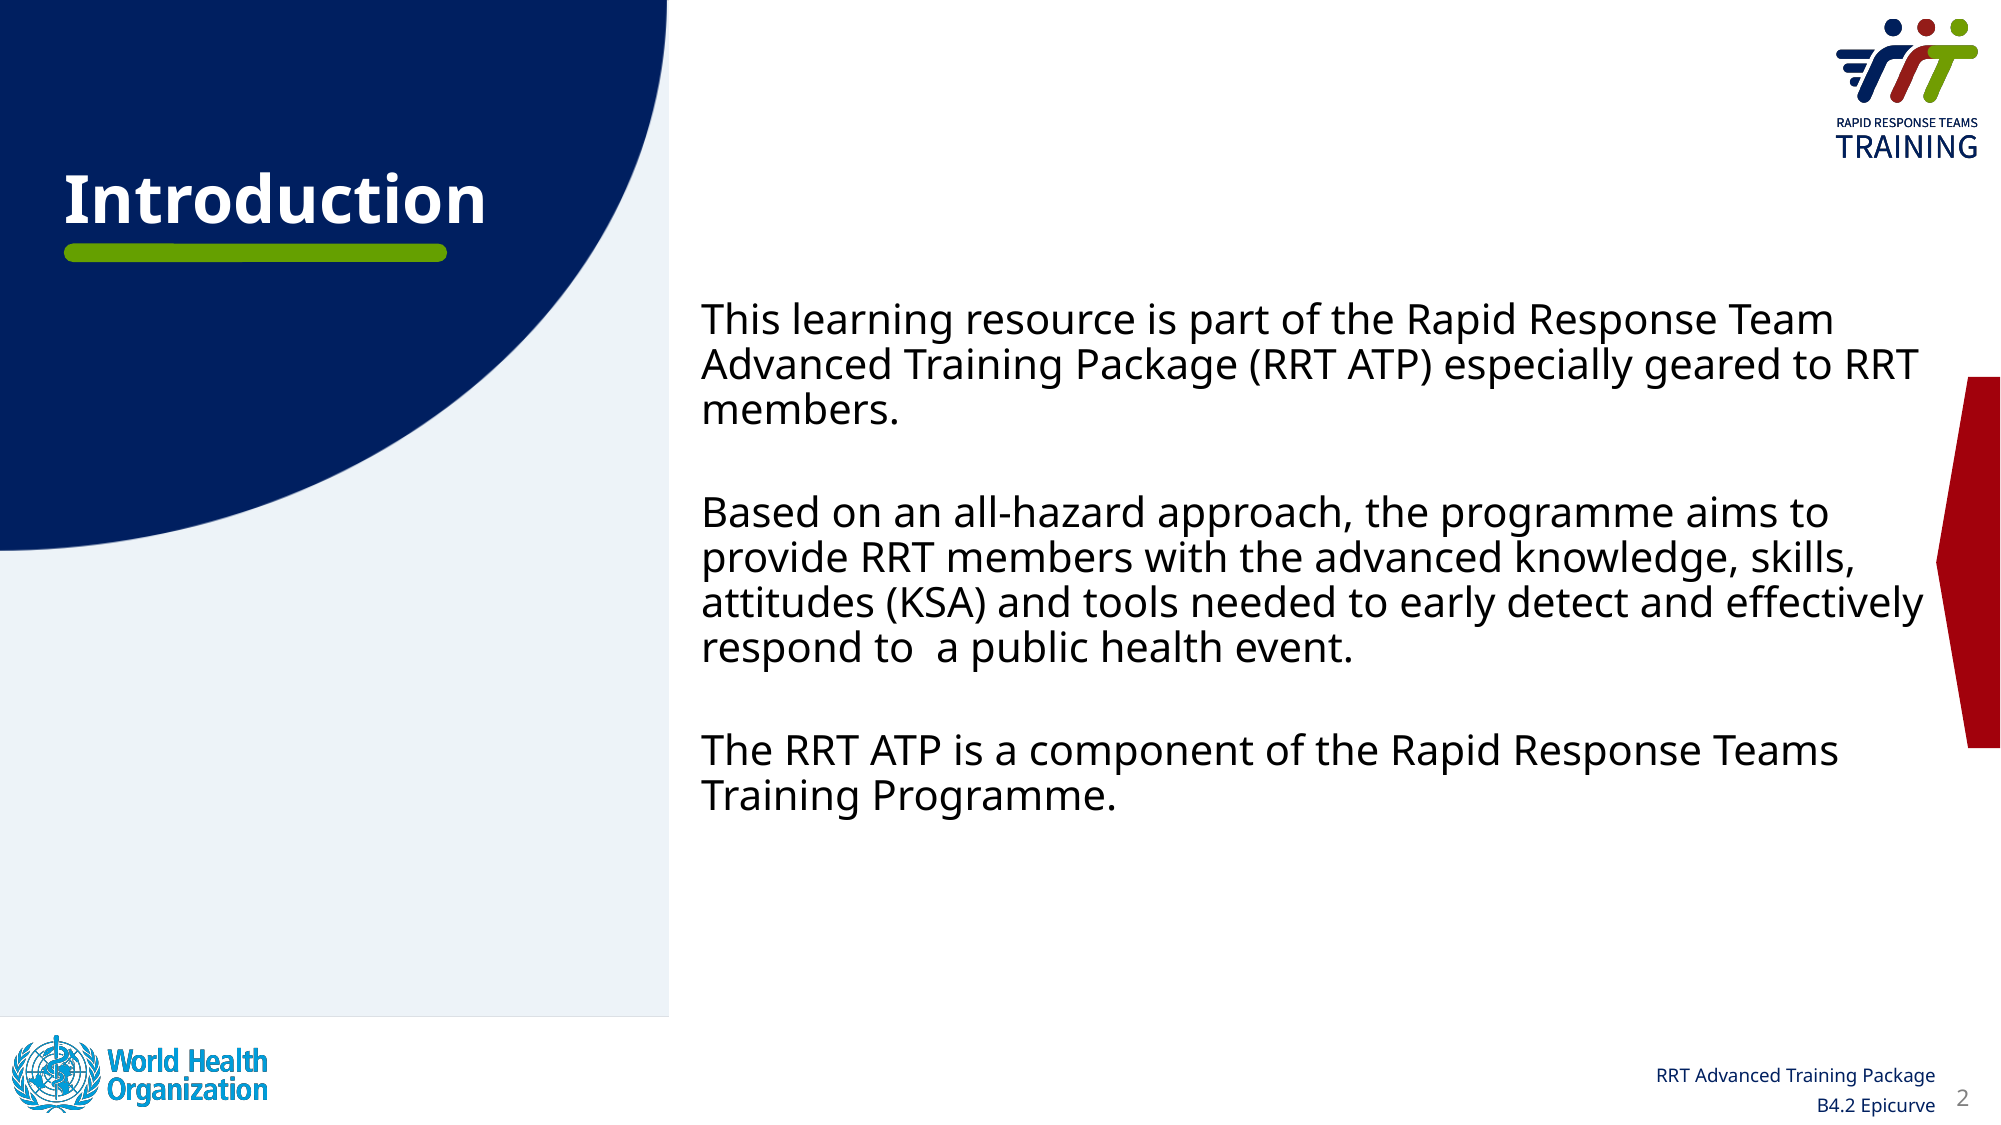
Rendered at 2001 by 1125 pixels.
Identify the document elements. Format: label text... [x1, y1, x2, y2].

picture [1835, 19, 1978, 167]
picture [40, 1062, 47, 1070]
picture [30, 1083, 37, 1091]
picture [46, 1056, 54, 1062]
picture [71, 1053, 90, 1091]
title Introduction [64, 130, 601, 274]
picture [50, 1108, 62, 1113]
picture [34, 1054, 43, 1078]
picture [22, 1062, 26, 1077]
picture [24, 1054, 36, 1087]
picture [12, 1083, 48, 1113]
picture [36, 1088, 78, 1105]
picture [0, 0, 669, 1018]
list This learning resource is part of the Rapid Response Team Advanced Training Package (RRT ATP) especially geared to RRT members. Based on an all-hazard approach, the programme aims to provide RRT members with the advanced knowledge, skills, attitudes (KSA) and tools needed to early detect and effectively respond to a public health event. The RRT ATP is a component of the Rapid Response Teams Training Programme. [700, 298, 1937, 827]
picture [59, 1035, 267, 1113]
picture [12, 1035, 54, 1068]
